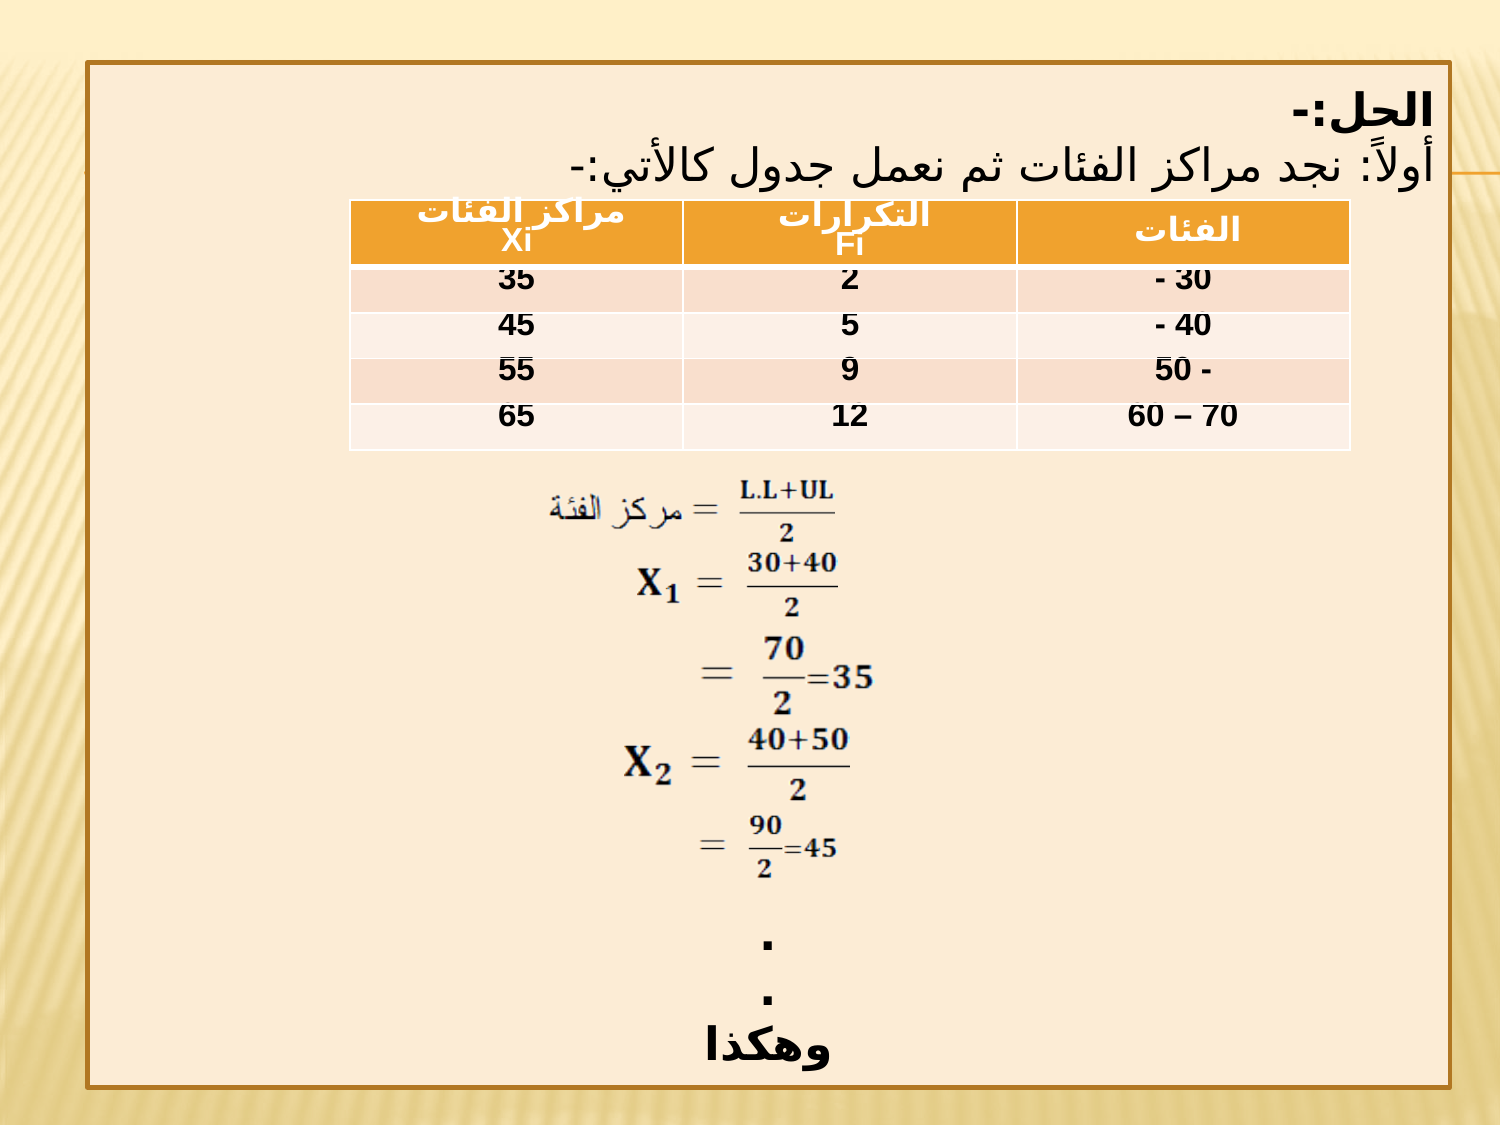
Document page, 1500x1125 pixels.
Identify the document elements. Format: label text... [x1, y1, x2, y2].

text_box [0, 0, 1500, 75]
picture [549, 471, 838, 626]
table_cell 5 [684, 314, 1016, 358]
table_cell 50 - [1018, 359, 1349, 403]
table_cell 35 [351, 270, 682, 312]
table_cell 40 - [1018, 314, 1349, 358]
table_cell 55 [351, 359, 682, 403]
text_box الحل:- أولاً: نجد مراكز الفئات ثم نعمل جدول كالأتي:- . . وهكذا [85, 75, 1452, 135]
table_cell [543, 477, 697, 724]
table_header الفئات [1018, 216, 1349, 264]
text_box [0, 211, 1500, 216]
table_cell 60 – 70 [1018, 405, 1349, 449]
picture [624, 632, 876, 810]
text_box [0, 135, 1500, 211]
table_cell 12 [684, 405, 1016, 449]
picture [697, 812, 838, 887]
table_header التكرارات Fi [684, 216, 1016, 264]
table_cell 30 - [1018, 270, 1349, 312]
table_cell 9 [684, 359, 1016, 403]
table_cell 45 [351, 314, 682, 358]
table_cell [835, 479, 843, 632]
table_header مراكز الفئات Xi [351, 216, 682, 264]
table_cell [618, 639, 881, 900]
table_cell 2 [684, 270, 1016, 312]
table_cell 65 [351, 405, 682, 449]
text_box الحل:- أولاً: نجد مراكز الفئات ثم نعمل جدول كالأتي:- . . وهكذا [85, 216, 1452, 1090]
